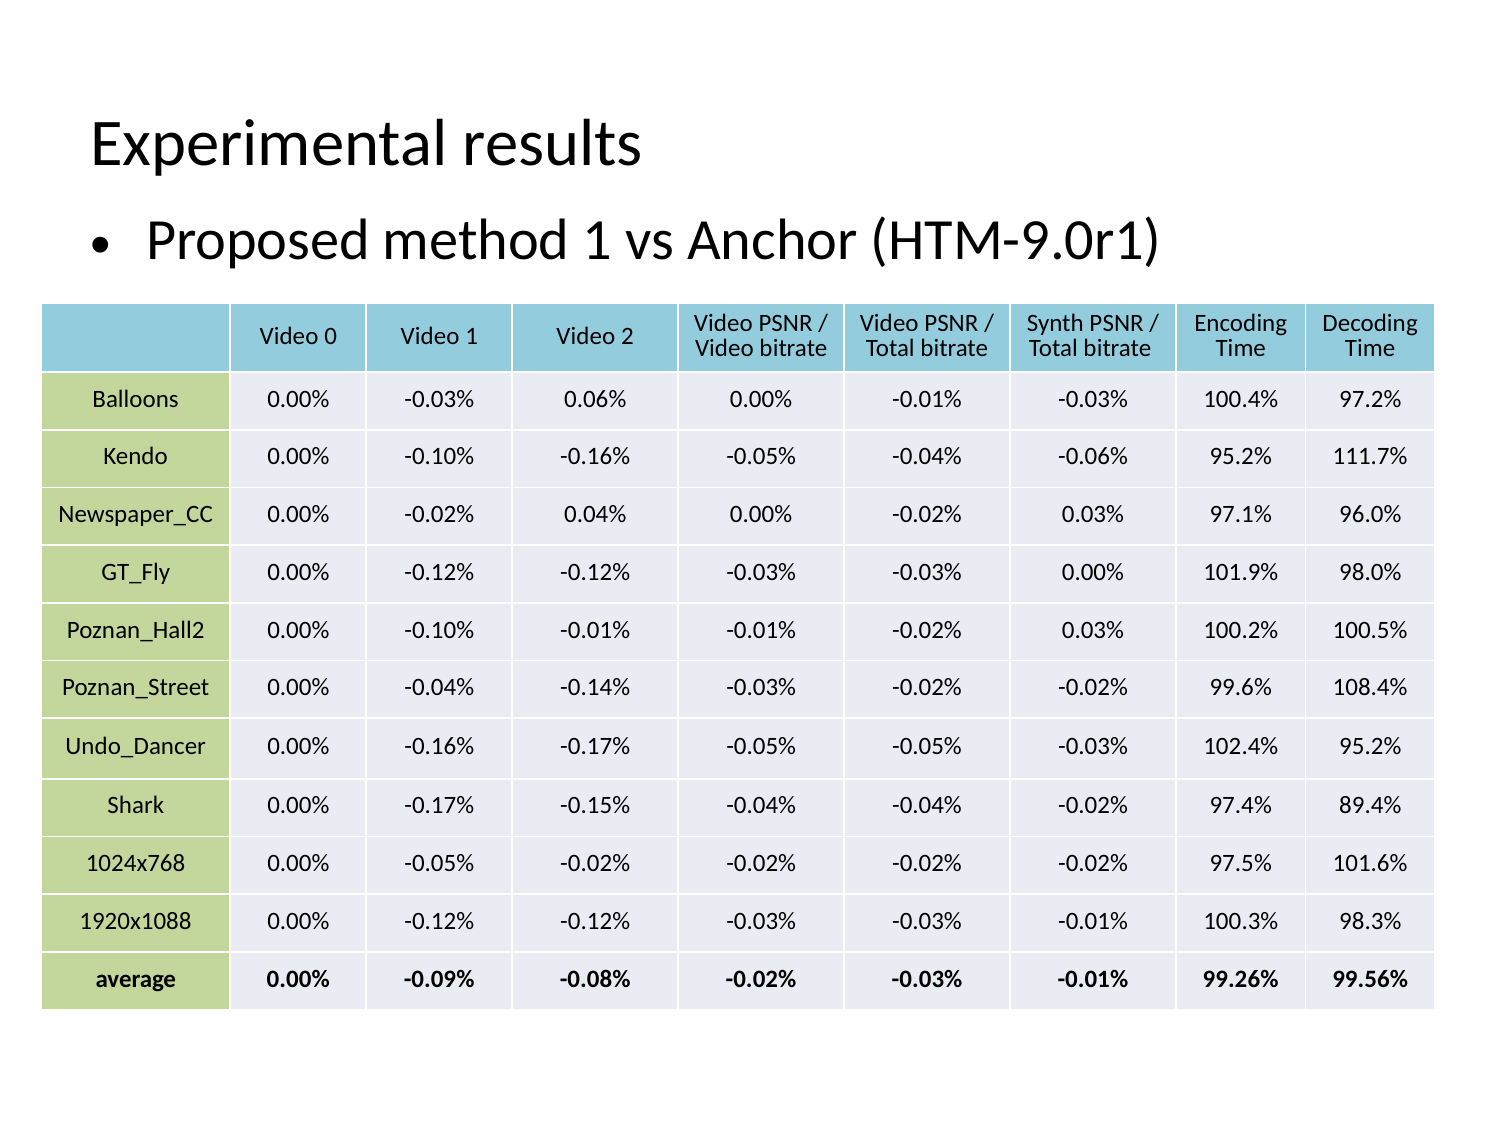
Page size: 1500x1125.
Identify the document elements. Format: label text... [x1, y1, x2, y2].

table_cell -0.05% [679, 431, 843, 487]
table_cell 0.04% [513, 488, 677, 544]
table_cell -0.12% [367, 546, 511, 602]
table_cell Kendo [42, 431, 229, 487]
table_cell -0.05% [845, 719, 1009, 778]
table_cell Newspaper_CC [42, 488, 229, 544]
table_cell 0.03% [1011, 488, 1175, 544]
table_cell 0.00% [231, 373, 365, 429]
title Experimental results [75, 45, 1425, 208]
table_cell 0.00% [231, 953, 365, 1009]
table_cell 0.00% [679, 488, 843, 544]
table_cell -0.02% [845, 604, 1009, 660]
table_cell 96.0% [1306, 488, 1434, 544]
table_header Decoding Time [1306, 304, 1434, 371]
table_cell -0.12% [513, 546, 677, 602]
table_cell -0.08% [513, 953, 677, 1009]
table_cell average [42, 953, 229, 1009]
table_cell -0.03% [679, 546, 843, 602]
table_cell -0.03% [845, 953, 1009, 1009]
table_cell 97.1% [1177, 488, 1305, 544]
table_cell 99.26% [1177, 953, 1305, 1009]
table_cell 97.4% [1177, 780, 1305, 836]
table_cell 99.56% [1306, 953, 1434, 1009]
table_cell Poznan_Street [42, 661, 229, 717]
table_cell 1024x768 [42, 837, 229, 893]
table_cell 101.9% [1177, 546, 1305, 602]
table_cell 97.2% [1306, 373, 1434, 429]
table_cell 100.2% [1177, 604, 1305, 660]
table_cell -0.17% [367, 780, 511, 836]
table_header Encoding Time [1177, 362, 1305, 371]
table_cell 0.00% [231, 604, 365, 660]
table_cell -0.02% [513, 837, 677, 893]
table_header Video PSNR / Video bitrate [679, 362, 843, 371]
table_cell -0.04% [367, 661, 511, 717]
table_cell -0.01% [513, 604, 677, 660]
table_cell -0.12% [367, 895, 511, 951]
table_cell -0.01% [845, 373, 1009, 429]
table_cell -0.02% [1011, 661, 1175, 717]
table_cell 99.6% [1177, 661, 1305, 717]
table_cell -0.03% [367, 373, 511, 429]
table_cell -0.04% [845, 780, 1009, 836]
table_cell -0.02% [367, 488, 511, 544]
table_cell 1920x1088 [42, 895, 229, 951]
table_cell 102.4% [1177, 719, 1305, 778]
table_cell -0.14% [513, 661, 677, 717]
table_cell -0.06% [1011, 431, 1175, 487]
table_cell 97.5% [1177, 837, 1305, 893]
table_cell 0.00% [231, 719, 365, 778]
table_cell 95.2% [1177, 431, 1305, 487]
table_cell -0.02% [845, 837, 1009, 893]
table_cell -0.12% [513, 895, 677, 951]
table_cell 0.03% [1011, 604, 1175, 660]
table_cell -0.15% [513, 780, 677, 836]
table_cell -0.02% [1011, 780, 1175, 836]
table_cell -0.01% [679, 604, 843, 660]
table_cell -0.10% [367, 431, 511, 487]
table_header Video 0 [231, 362, 365, 371]
table_cell -0.01% [1011, 895, 1175, 951]
table_header Video 2 [513, 362, 677, 371]
table_cell -0.05% [367, 837, 511, 893]
table_cell -0.09% [367, 953, 511, 1009]
table_cell -0.04% [845, 431, 1009, 487]
table_cell -0.01% [1011, 953, 1175, 1009]
table_cell -0.02% [679, 837, 843, 893]
text_box Proposed method 1 vs Anchor (HTM-9.0r1) [74, 208, 1425, 362]
table_cell -0.02% [845, 488, 1009, 544]
table_cell -0.10% [367, 604, 511, 660]
table_cell 0.00% [231, 661, 365, 717]
table_cell -0.16% [367, 719, 511, 778]
table_header [42, 304, 229, 371]
table_cell -0.03% [679, 661, 843, 717]
table_cell 0.06% [513, 373, 677, 429]
table_cell 95.2% [1306, 719, 1434, 778]
table_cell 89.4% [1306, 780, 1434, 836]
table_cell -0.02% [845, 661, 1009, 717]
table_cell 0.00% [231, 837, 365, 893]
table_header Synth PSNR / Total bitrate [1011, 362, 1175, 371]
table_cell -0.03% [1011, 719, 1175, 778]
table_cell 98.3% [1306, 895, 1434, 951]
table_cell 98.0% [1306, 546, 1434, 602]
table_cell Undo_Dancer [42, 719, 229, 778]
table_cell 0.00% [231, 895, 365, 951]
table_cell 0.00% [1011, 546, 1175, 602]
table_cell -0.03% [679, 895, 843, 951]
table_cell -0.02% [679, 953, 843, 1009]
table_cell 0.00% [231, 780, 365, 836]
table_cell GT_Fly [42, 546, 229, 602]
table_cell Shark [42, 780, 229, 836]
table_header Video 1 [367, 362, 511, 371]
table_cell -0.17% [513, 719, 677, 778]
table_cell -0.03% [845, 895, 1009, 951]
table_cell 0.00% [231, 488, 365, 544]
table_cell 0.00% [231, 431, 365, 487]
table_cell 0.00% [231, 546, 365, 602]
table_cell 100.3% [1177, 895, 1305, 951]
table_cell 101.6% [1306, 837, 1434, 893]
table_cell -0.04% [679, 780, 843, 836]
table_cell -0.03% [1011, 373, 1175, 429]
table_cell Poznan_Hall2 [42, 604, 229, 660]
table_cell -0.05% [679, 719, 843, 778]
table_cell -0.16% [513, 431, 677, 487]
table_cell 100.5% [1306, 604, 1434, 660]
table_cell 0.00% [679, 373, 843, 429]
table_cell 108.4% [1306, 661, 1434, 717]
table_cell 111.7% [1306, 431, 1434, 487]
table_cell Balloons [42, 373, 229, 429]
table_header Video PSNR / Total bitrate [845, 362, 1009, 371]
table_cell -0.03% [845, 546, 1009, 602]
table_cell 100.4% [1177, 373, 1305, 429]
table_cell -0.02% [1011, 837, 1175, 893]
